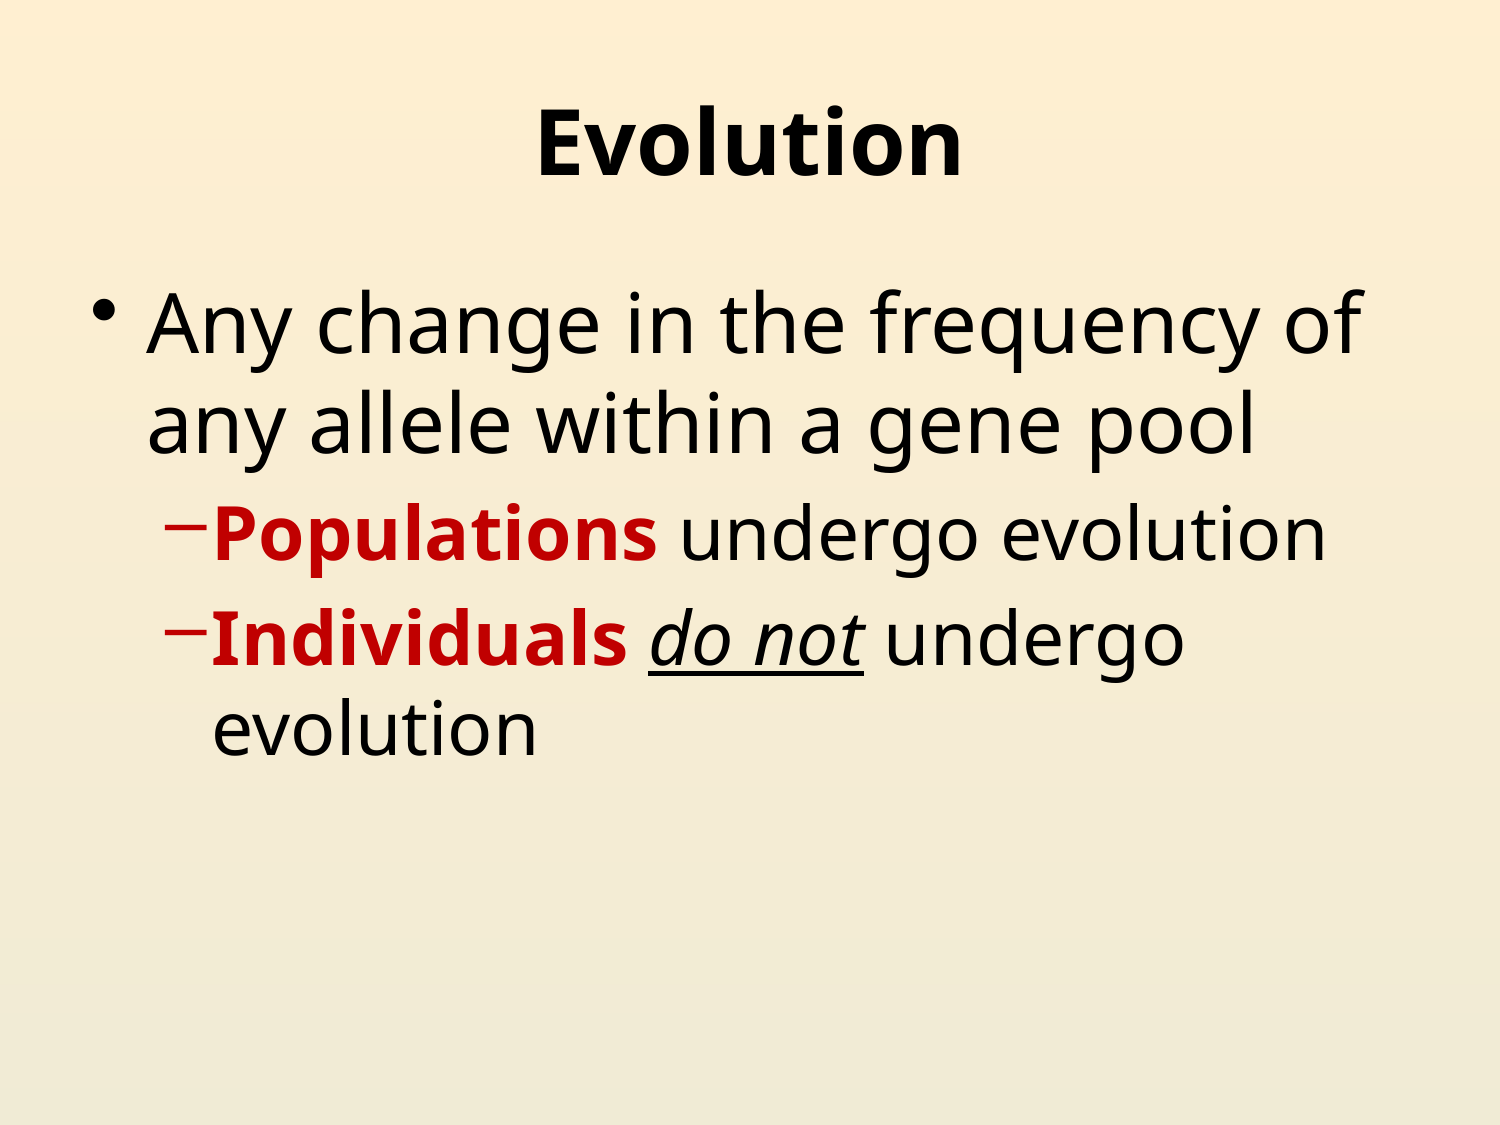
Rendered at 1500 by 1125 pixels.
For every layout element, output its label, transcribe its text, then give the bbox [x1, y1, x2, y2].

list Any change in the frequency of any allele within a gene pool Populations undergo evolution Individuals do not undergo evolution [74, 262, 1426, 1006]
title Evolution [74, 44, 1426, 233]
